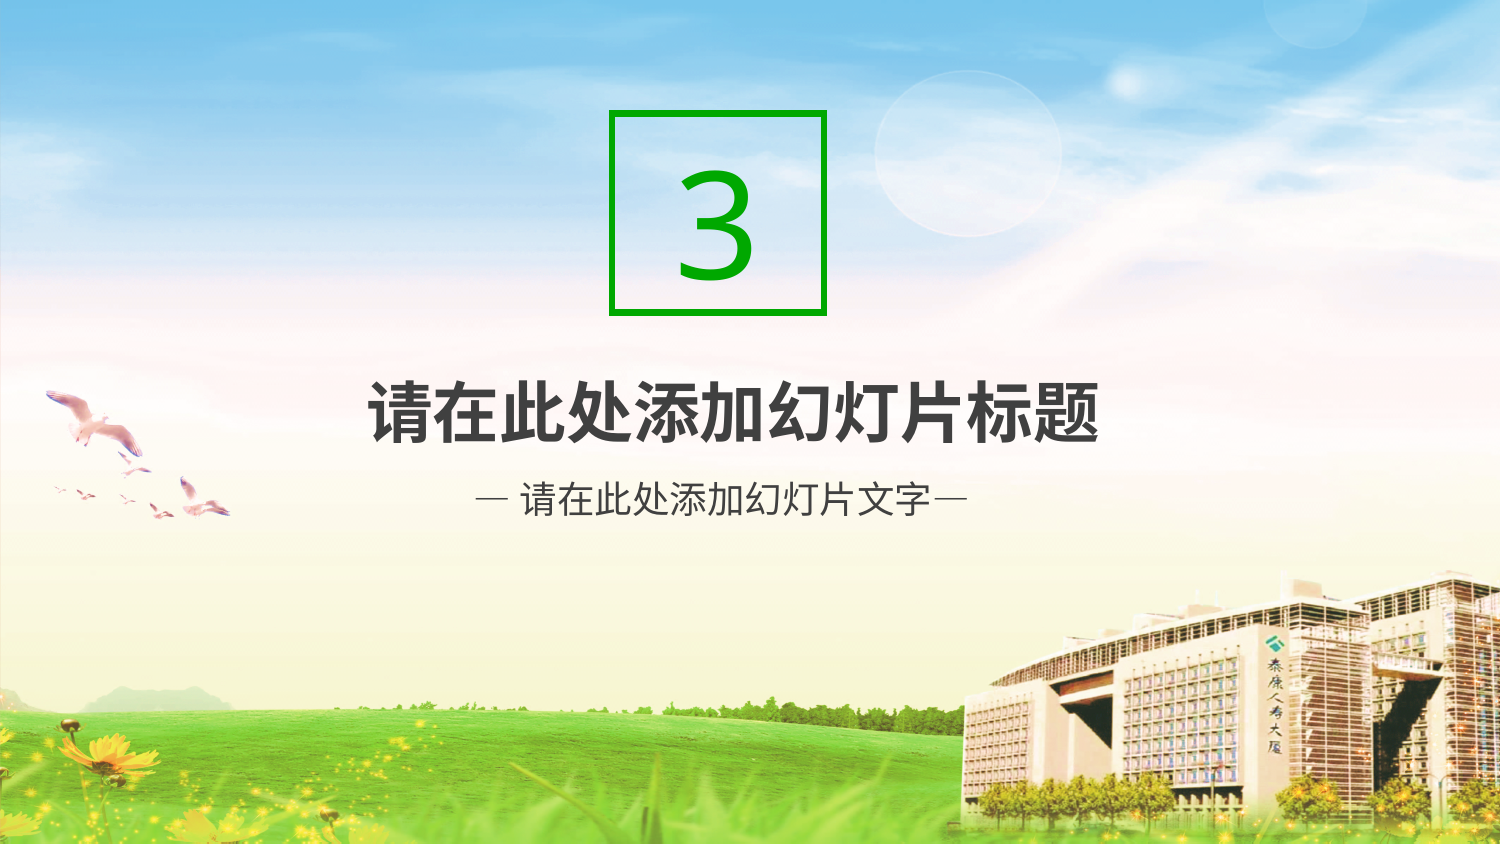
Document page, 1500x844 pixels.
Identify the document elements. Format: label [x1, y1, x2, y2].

text_box [611, 113, 825, 318]
picture [0, 0, 1500, 844]
